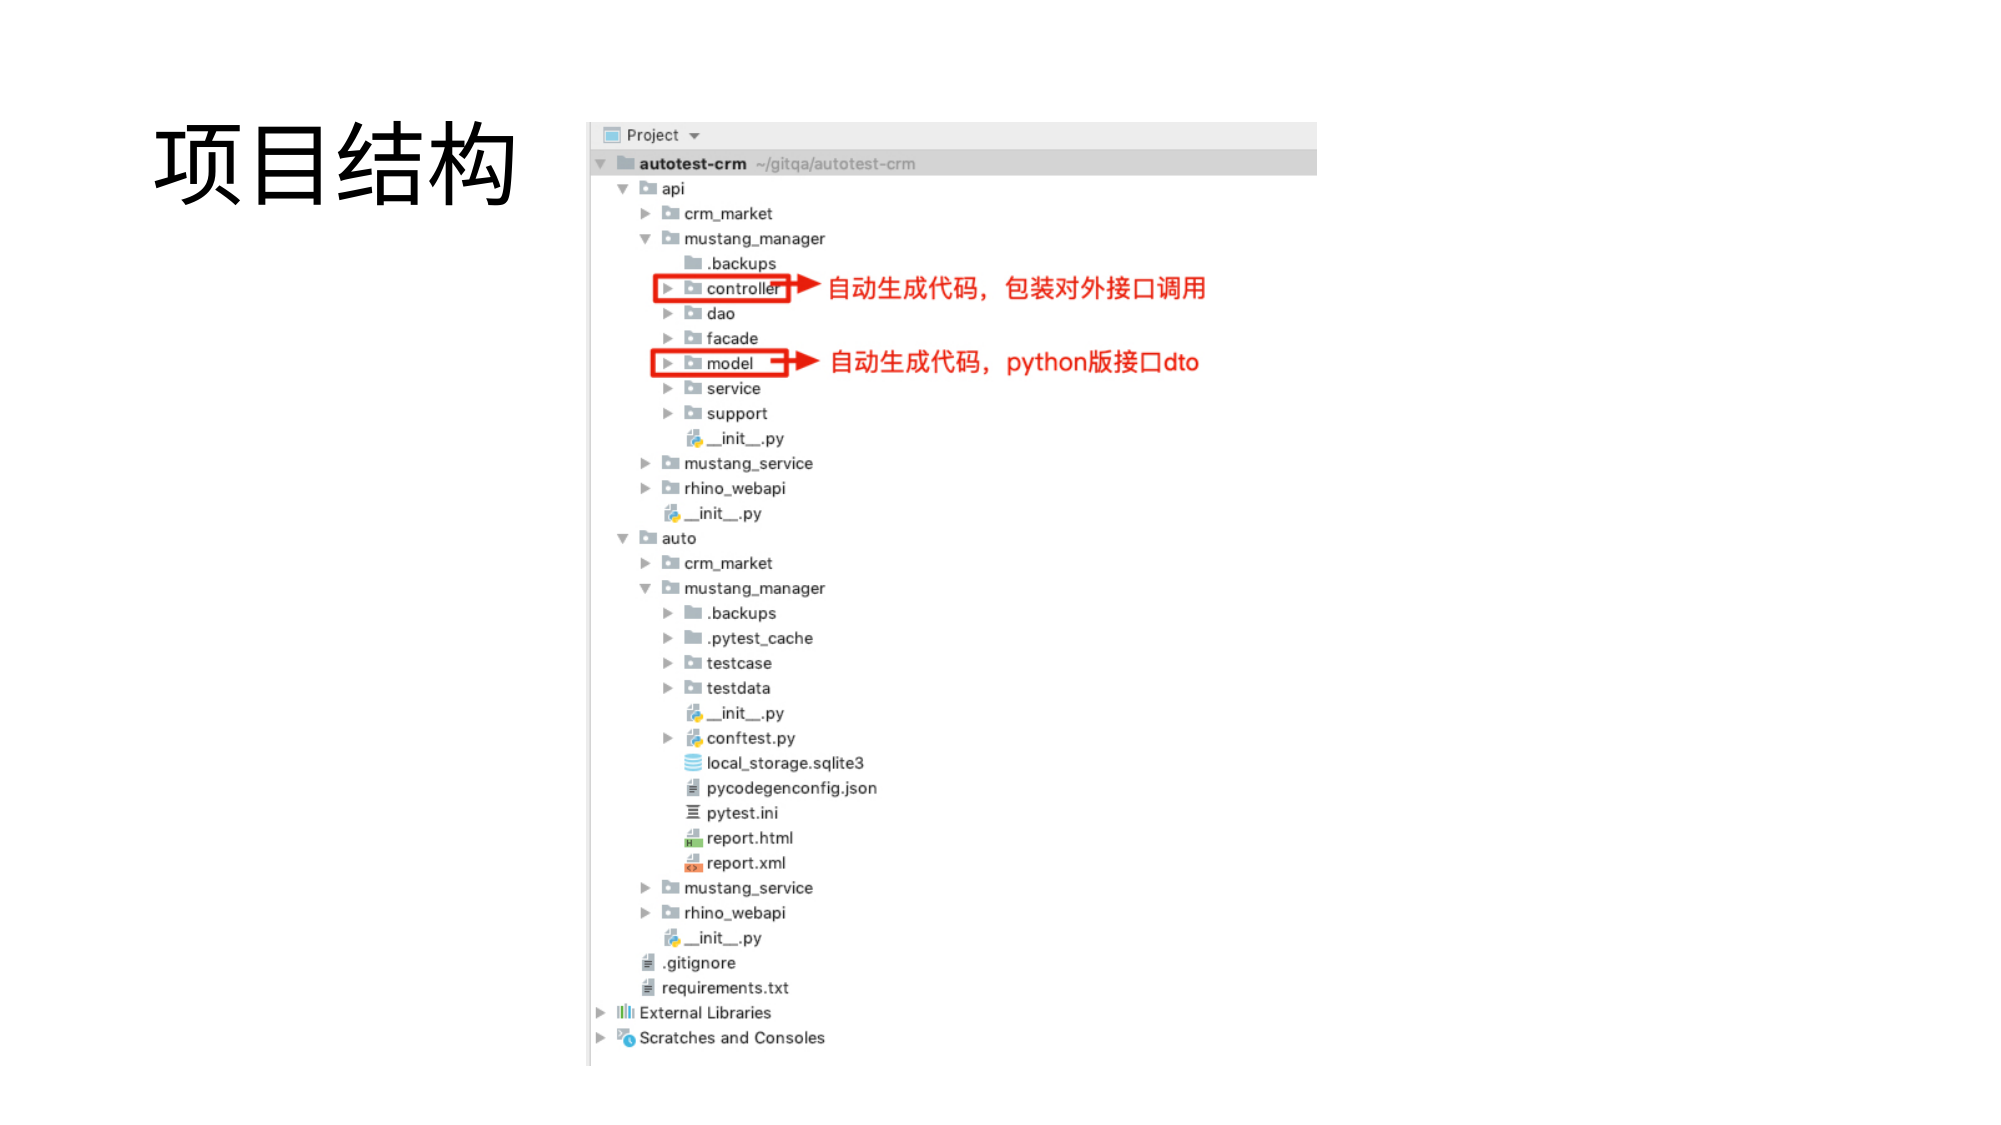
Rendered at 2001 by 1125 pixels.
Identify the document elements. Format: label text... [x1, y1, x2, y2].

title 项目结构 [137, 59, 1863, 278]
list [586, 122, 1317, 1066]
